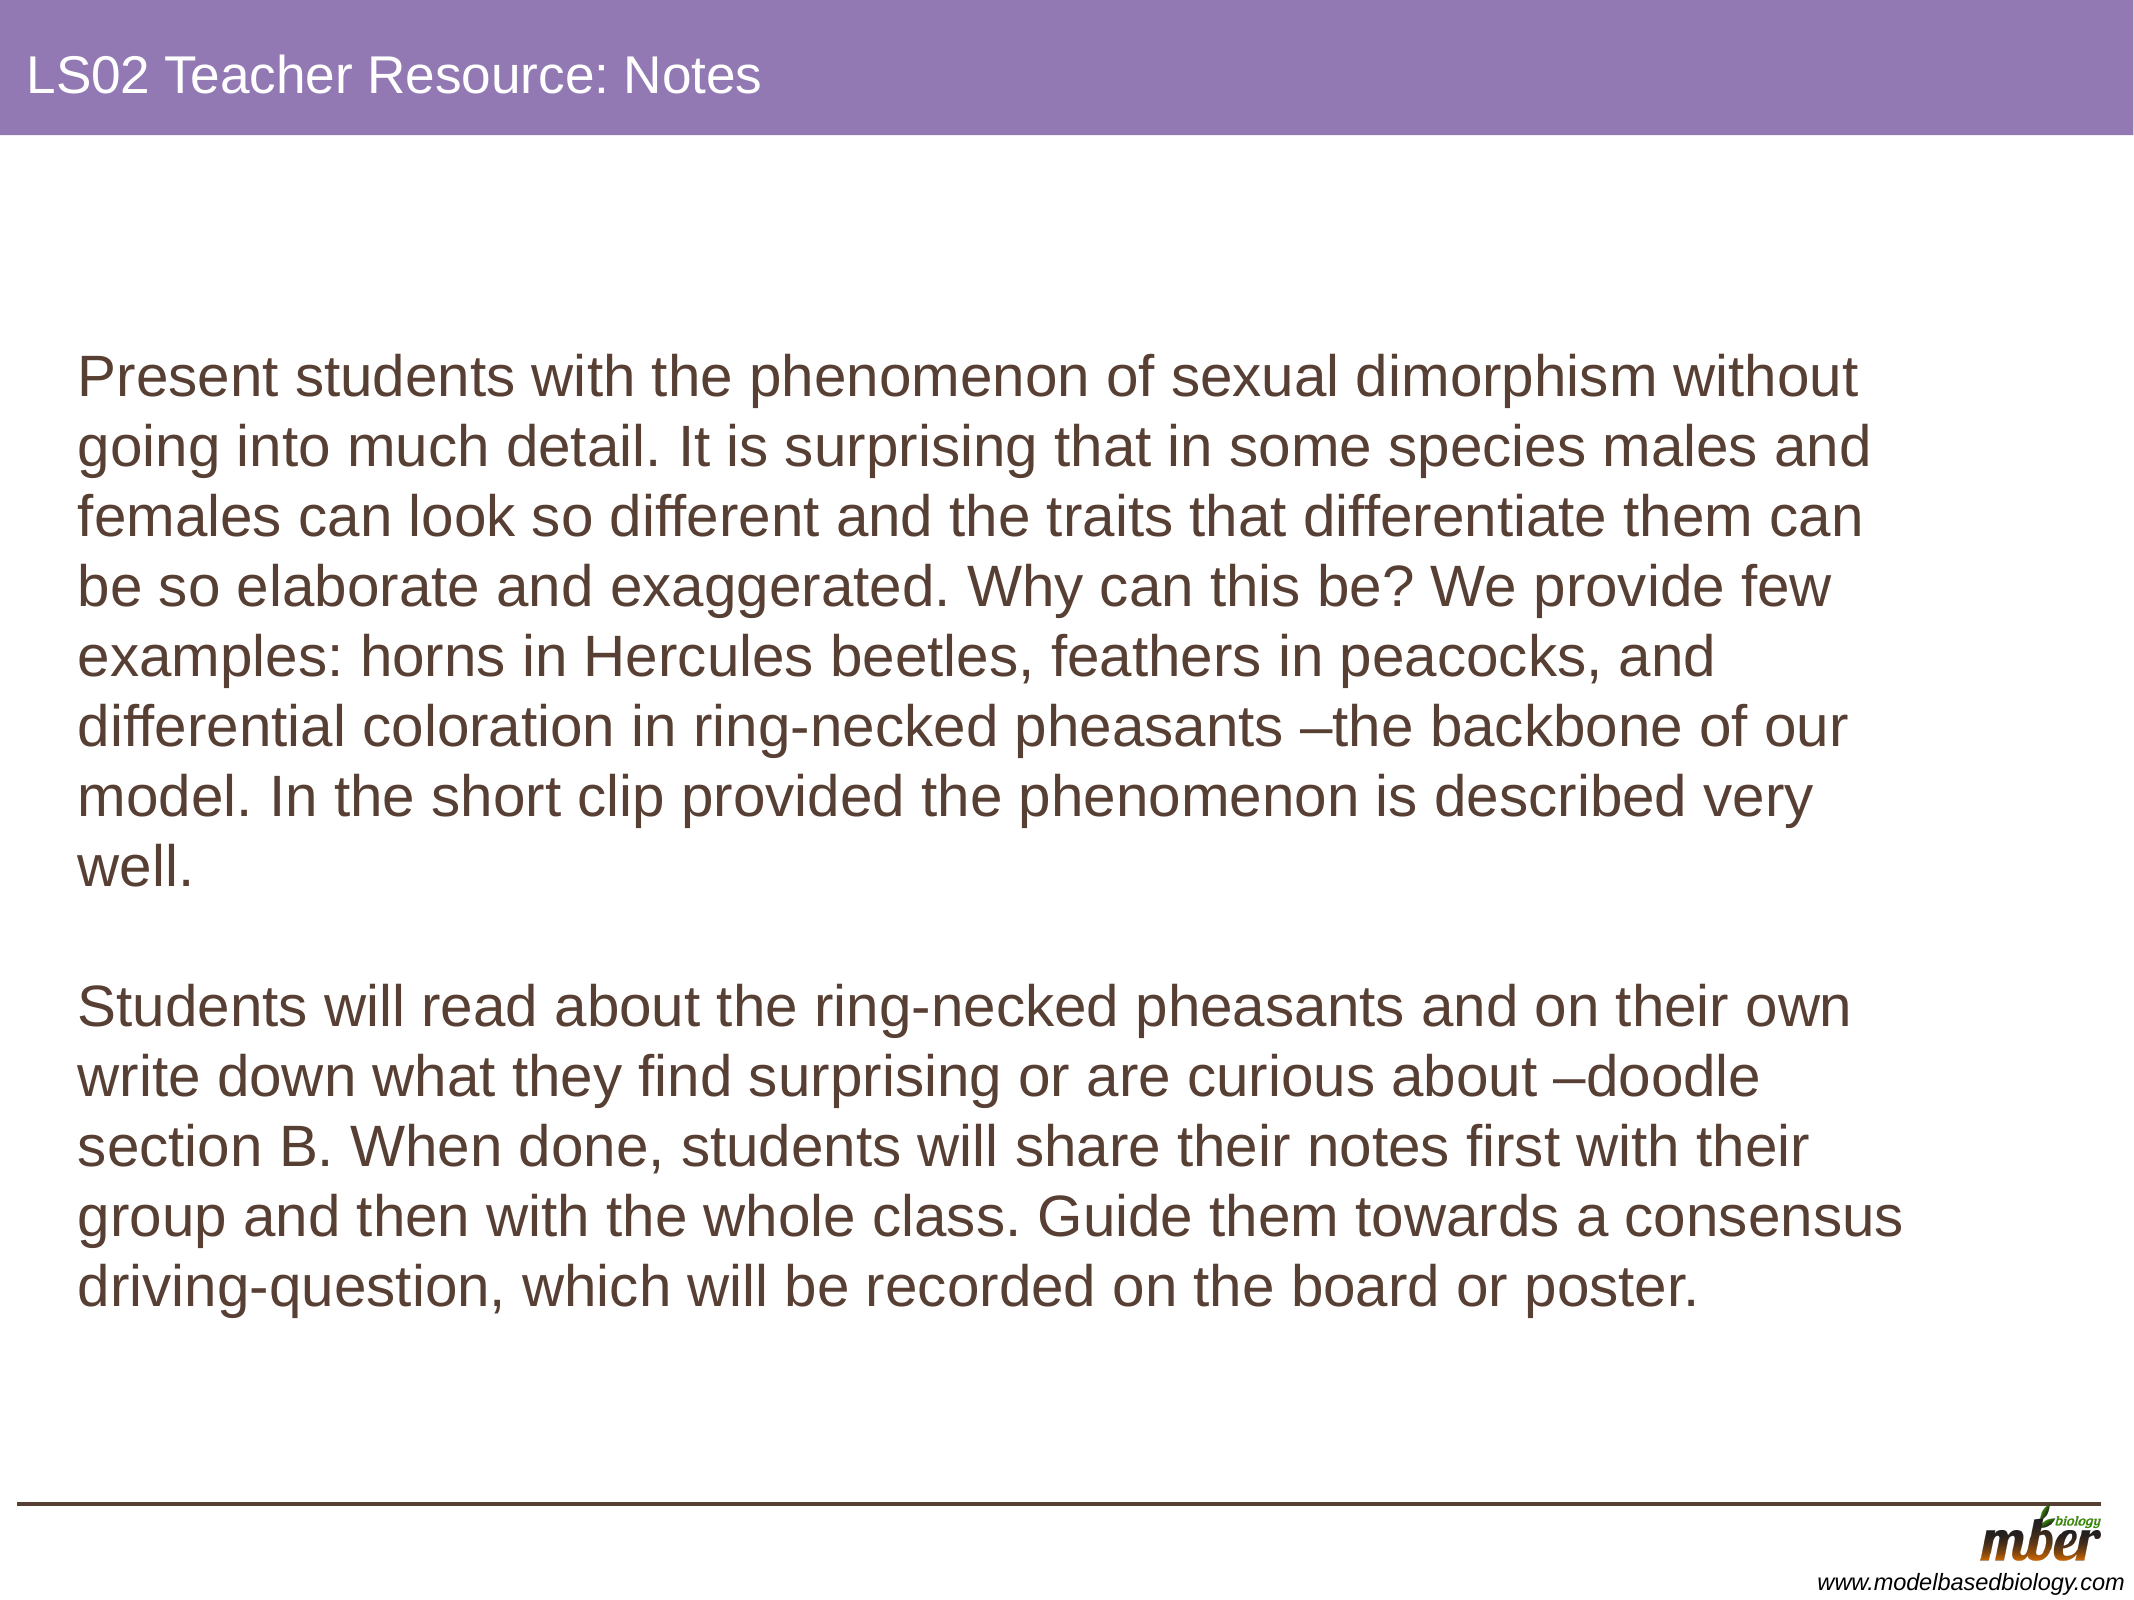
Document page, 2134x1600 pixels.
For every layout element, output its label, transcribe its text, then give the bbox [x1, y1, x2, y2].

text_box Present students with the phenomenon of sexual dimorphism without going into much detail. It is surprising that in some species males and females can look so different and the traits that differentiate them can be so elaborate and exaggerated. Why can this be? We provide few examples: horns in Hercules beetles, feathers in peacocks, and differential coloration in ring-necked pheasants –the backbone of our model. In the short clip provided the phenomenon is described very well. Students will read about the ring-necked pheasants and on their own write down what they find surprising or are curious about –doodle section B. When done, students will share their notes first with their group and then with the whole class. Guide them towards a consensus driving-question, which will be recorded on the board or poster. [69, 330, 1943, 1327]
picture [1980, 1504, 2101, 1561]
title LS02 Teacher Resource: Notes [17, 31, 1736, 114]
